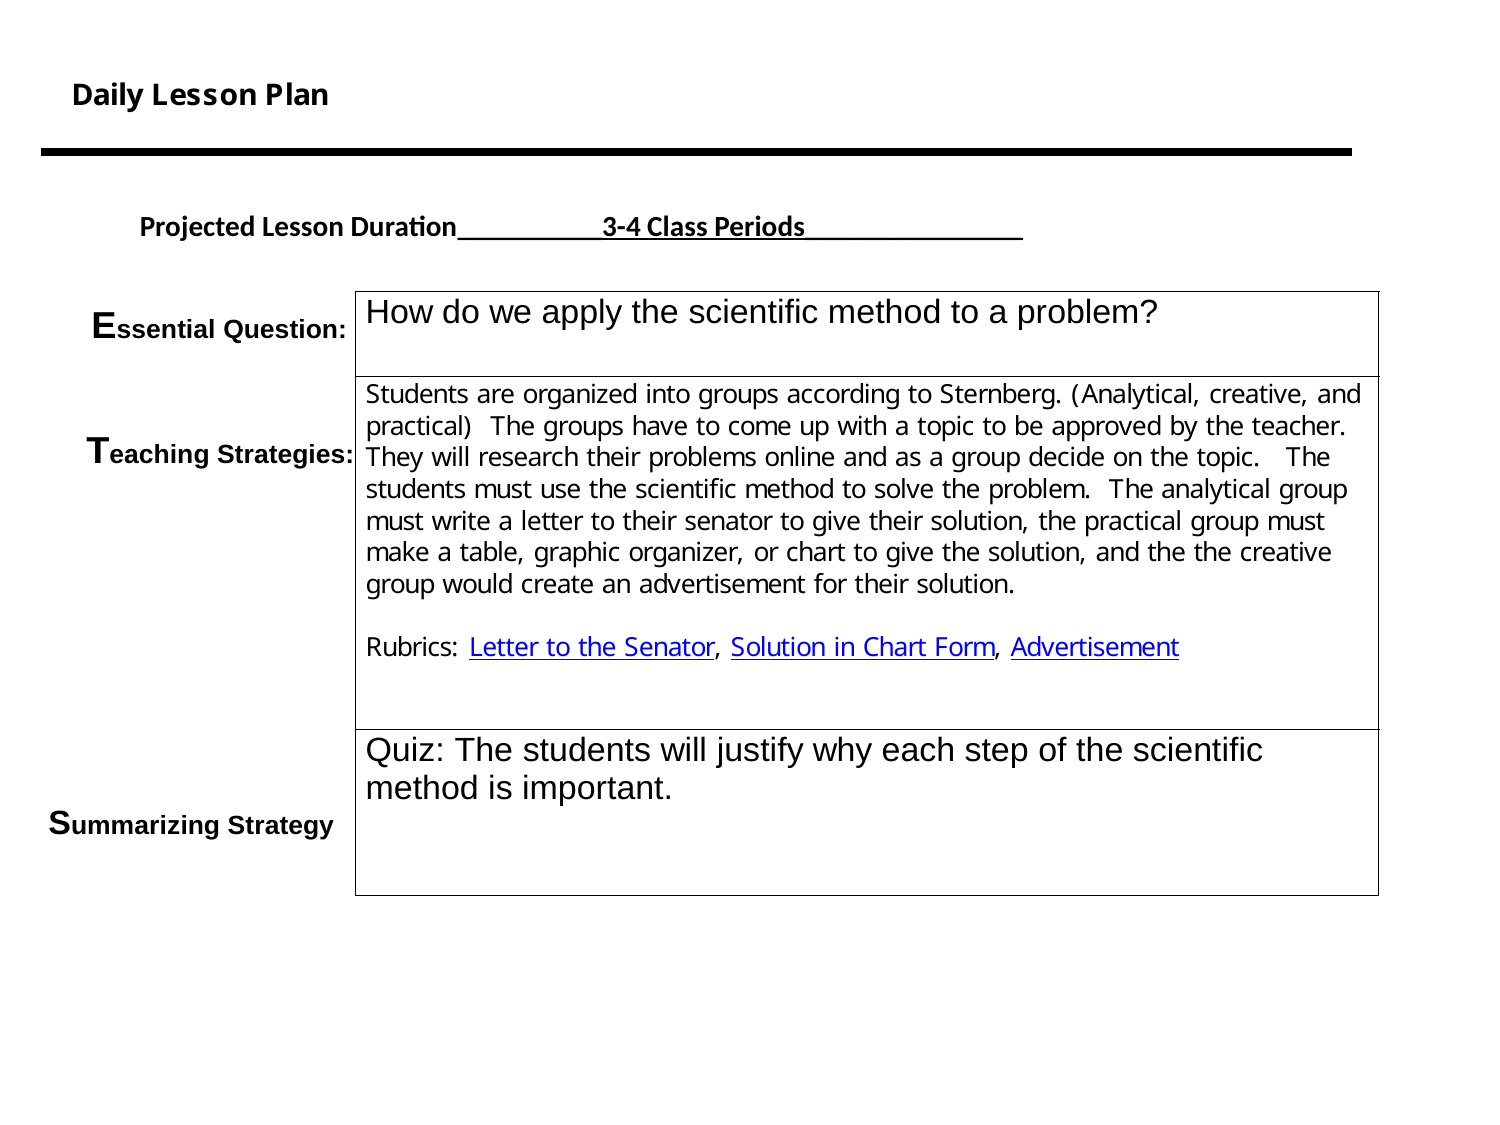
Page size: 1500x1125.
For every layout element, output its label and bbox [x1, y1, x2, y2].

text_box [0, 16, 1416, 1018]
